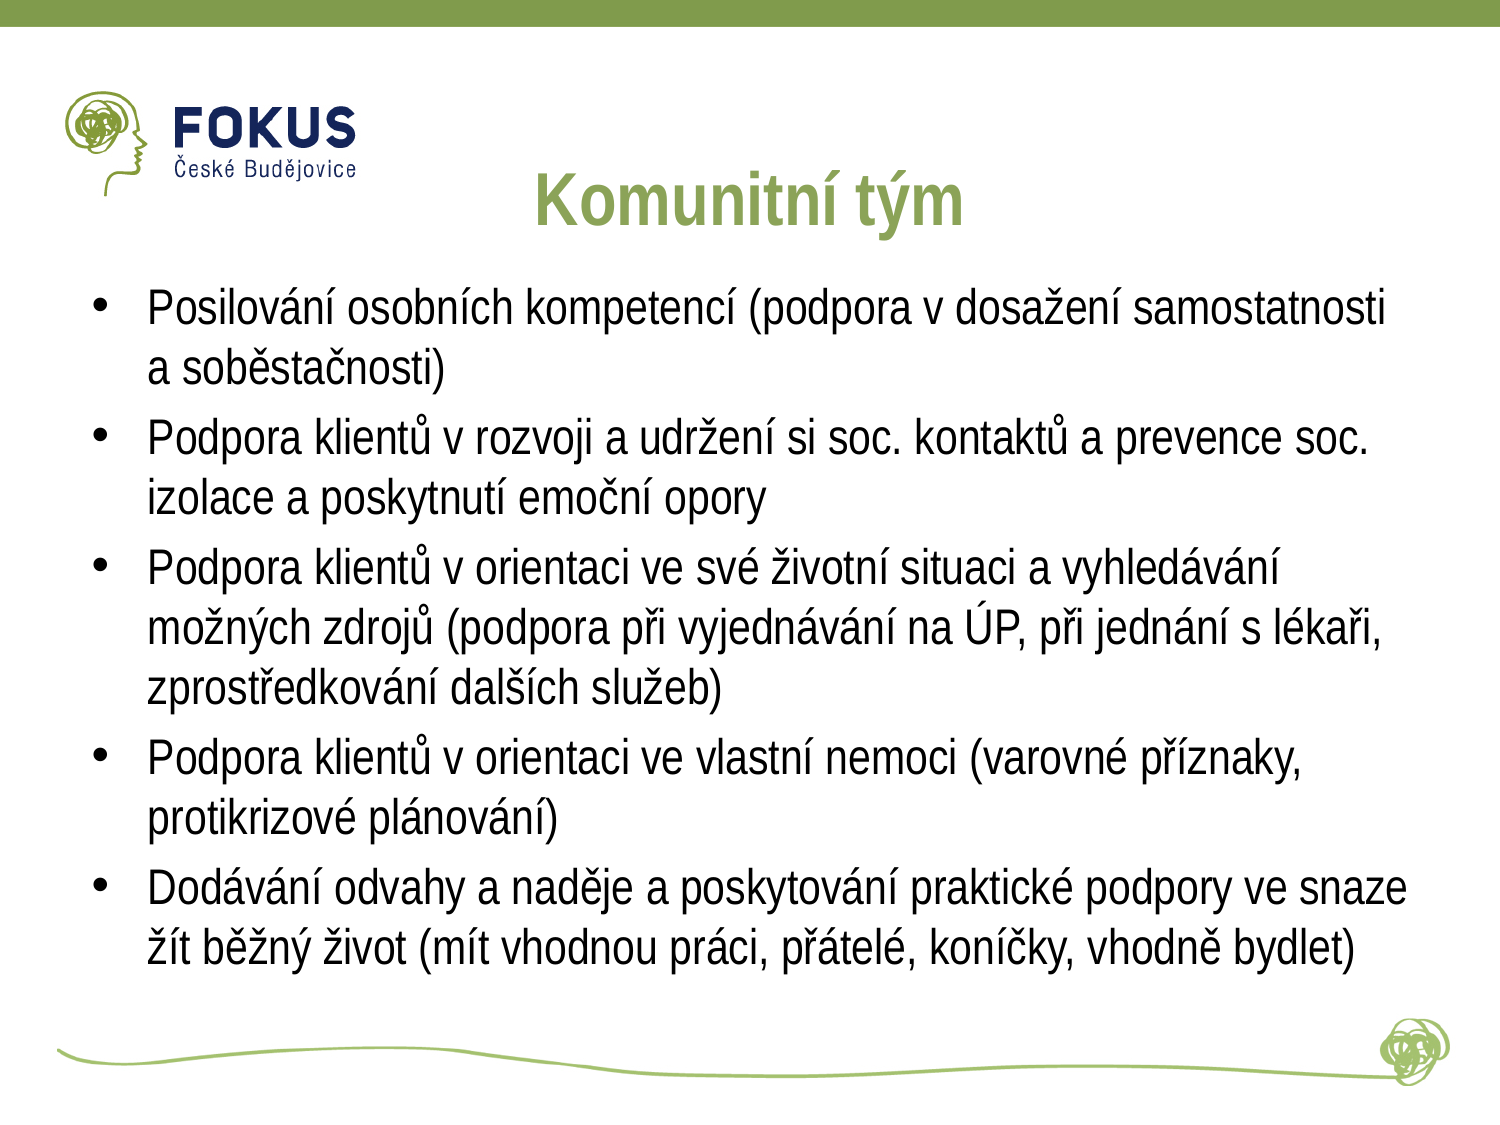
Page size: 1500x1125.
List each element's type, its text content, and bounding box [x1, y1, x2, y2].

title Komunitní tým [74, 101, 1426, 290]
picture [0, 0, 1500, 1125]
list Posilování osobních kompetencí (podpora v dosažení samostatnosti a soběstačnosti) Podpora klientů v rozvoji a udržení si soc. kontaktů a prevence soc. izolace a poskytnutí emoční opory Podpora klientů v orientaci ve své životní situaci a vyhledávání možných zdrojů (podpora při vyjednávání na ÚP, při jednání s lékaři, zprostředkování dalších služeb) Podpora klientů v orientaci ve vlastní nemoci (varovné příznaky, protikrizové plánování) Dodávání odvahy a naděje a poskytování praktické podpory ve snaze žít běžný život (mít vhodnou práci, přátelé, koníčky, vhodně bydlet) [76, 266, 1427, 1095]
